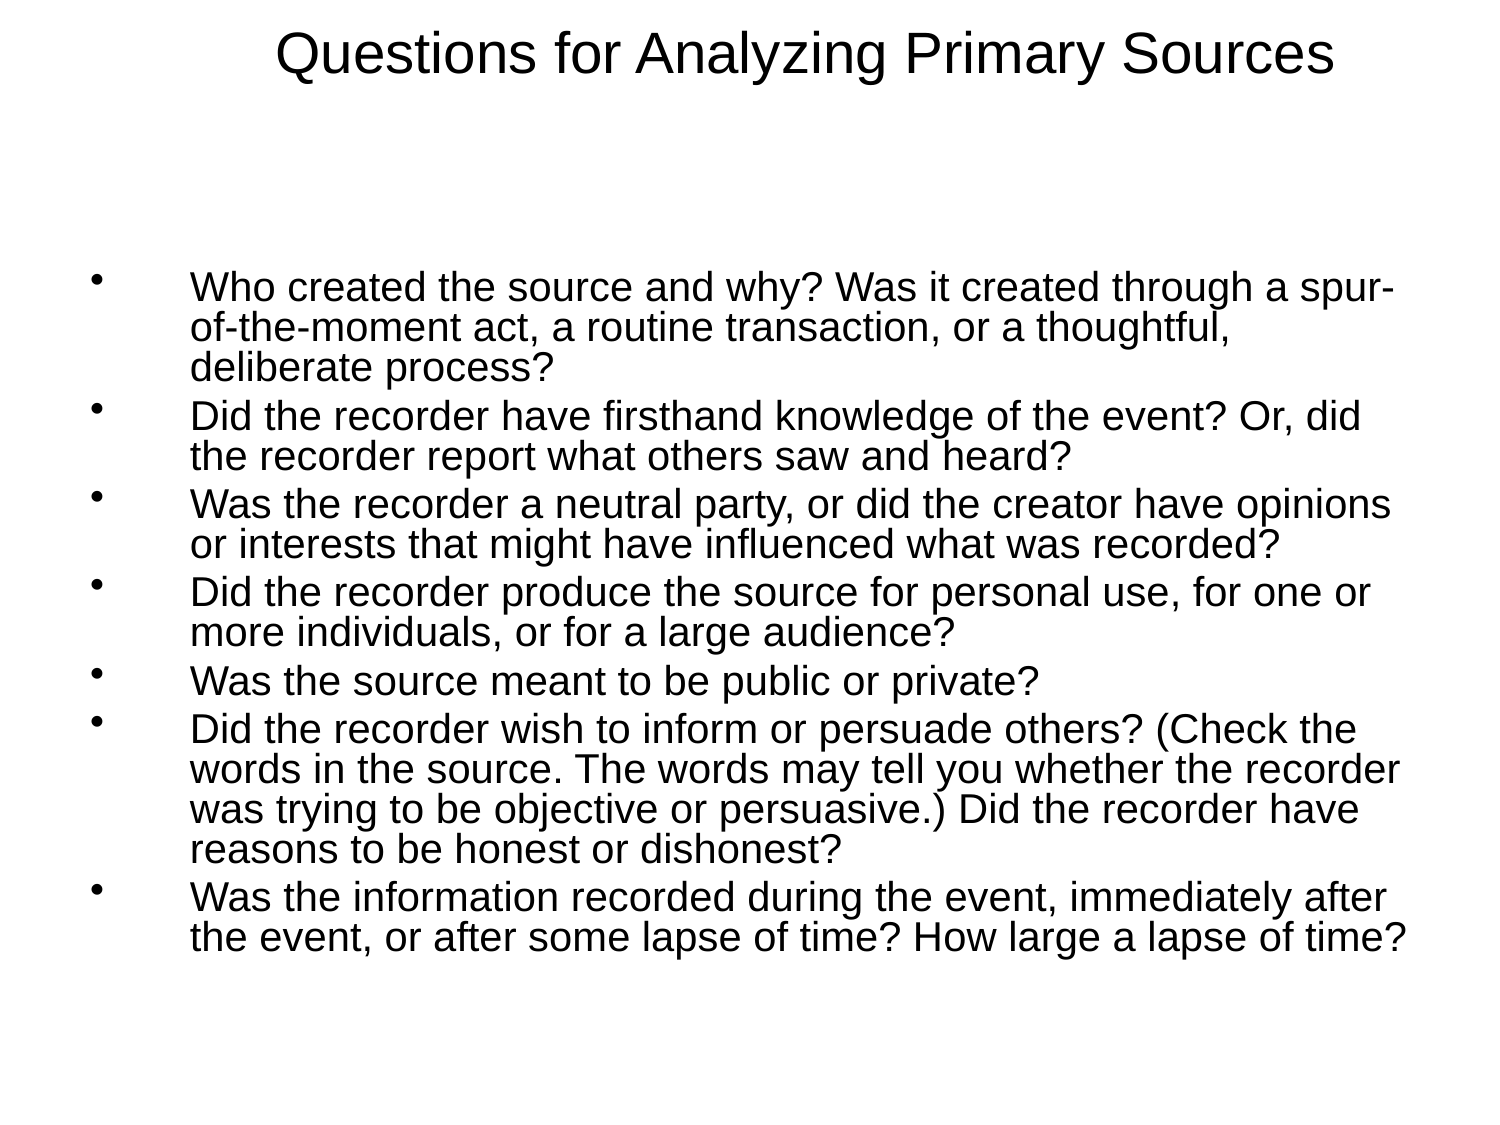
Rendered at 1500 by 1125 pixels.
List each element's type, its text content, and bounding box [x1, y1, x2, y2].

list Who created the source and why? Was it created through a spur-of-the-moment act, a routine transaction, or a thoughtful, deliberate process? Did the recorder have firsthand knowledge of the event? Or, did the recorder report what others saw and heard? Was the recorder a neutral party, or did the creator have opinions or interests that might have influenced what was recorded? Did the recorder produce the source for personal use, for one or more individuals, or for a large audience? Was the source meant to be public or private? Did the recorder wish to inform or persuade others? (Check the words in the source. The words may tell you whether the recorder was trying to be objective or persuasive.) Did the recorder have reasons to be honest or dishonest? Was the information recorded during the event, immediately after the event, or after some lapse of time? How large a lapse of time? [74, 262, 1426, 1006]
title Questions for Analyzing Primary Sources [0, 12, 1500, 188]
